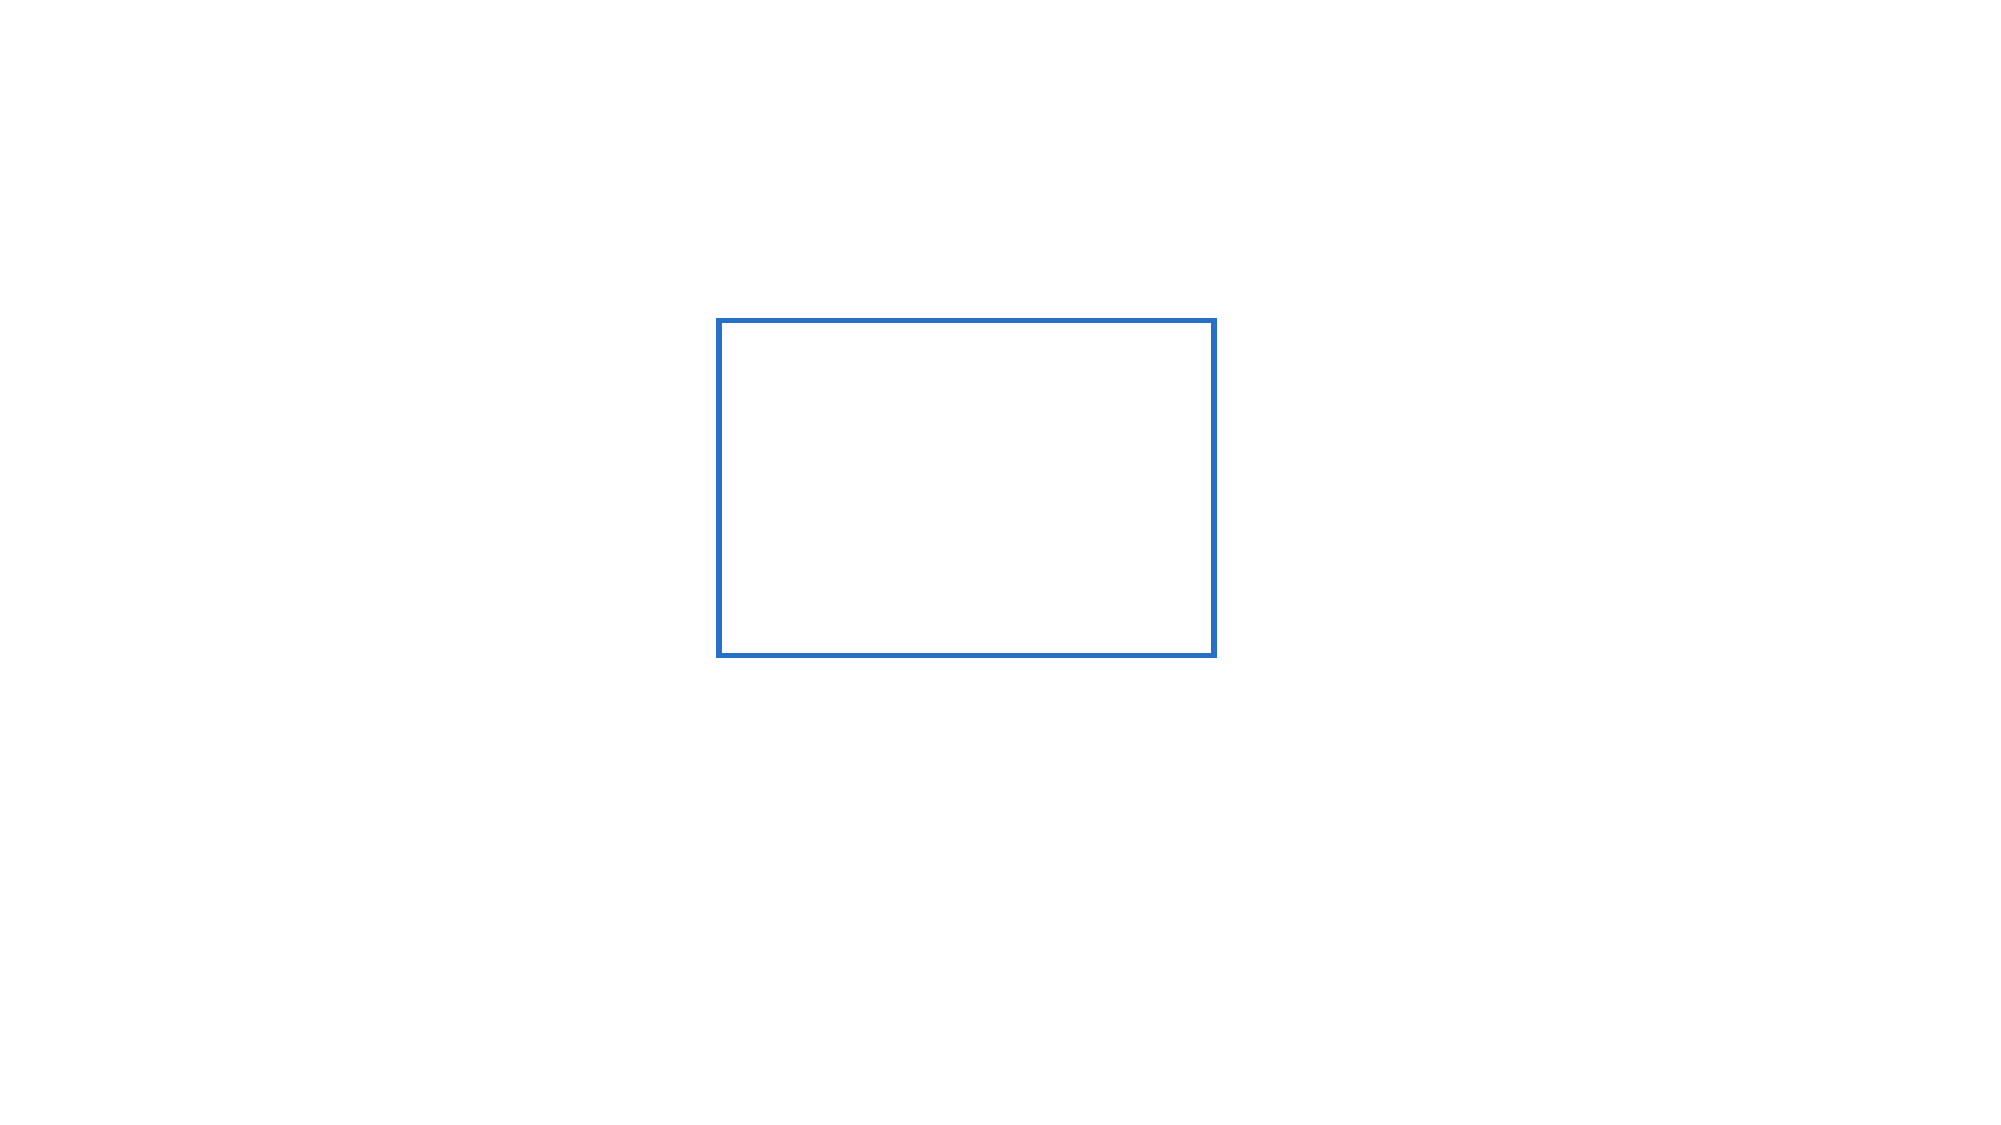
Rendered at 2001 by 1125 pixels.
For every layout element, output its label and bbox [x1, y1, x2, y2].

table_header [722, 323, 1211, 653]
